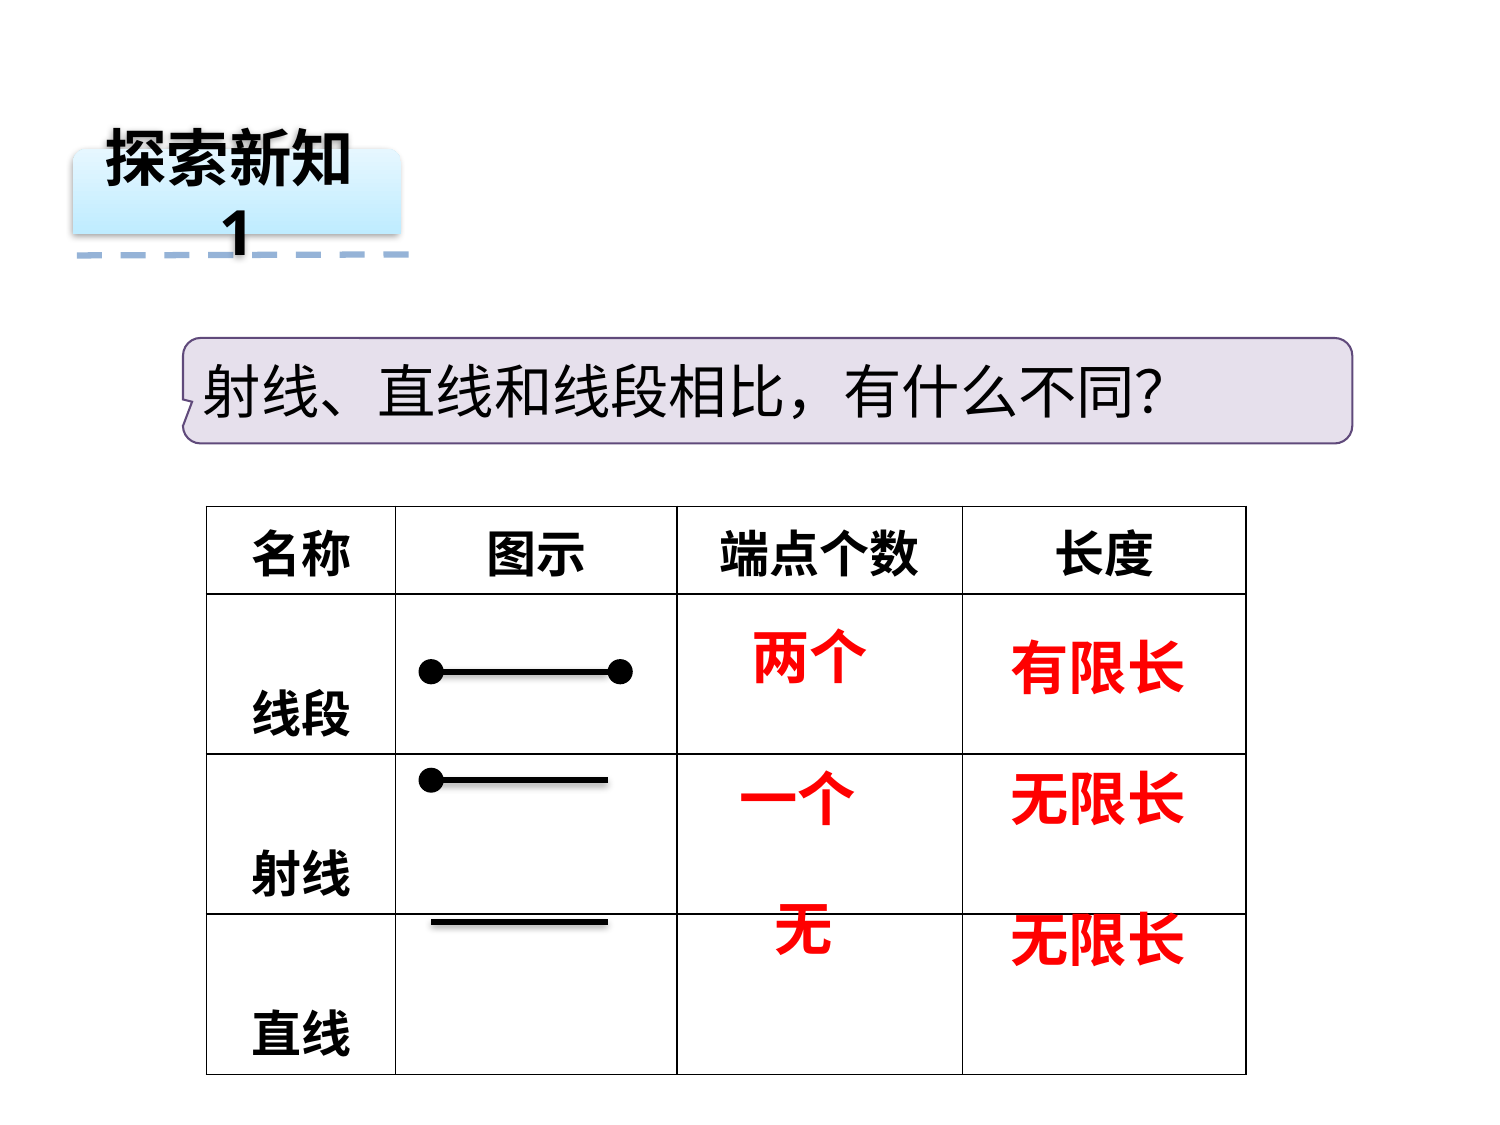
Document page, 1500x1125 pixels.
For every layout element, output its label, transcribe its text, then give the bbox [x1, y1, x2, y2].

text_box 无 [750, 874, 951, 979]
table_header 端点个数 [678, 507, 962, 593]
table_cell [678, 915, 962, 1074]
table_cell [678, 755, 962, 913]
table_header 名称 [207, 507, 395, 593]
table_cell [963, 915, 1245, 1074]
table_cell [396, 915, 676, 1074]
text_box 射线、直线和线段相比，有什么不同？ [182, 337, 1353, 444]
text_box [419, 768, 609, 793]
text_box 一个 [714, 744, 916, 849]
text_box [419, 659, 633, 684]
table_cell [678, 595, 962, 753]
text_box 探索新知1 [72, 148, 402, 235]
table_header 图示 [396, 507, 676, 593]
table_cell [396, 595, 676, 753]
table_cell 线段 [207, 595, 395, 753]
text_box 有限长 [986, 614, 1305, 719]
table_cell [396, 755, 676, 913]
table_cell 射线 [207, 755, 395, 913]
table_cell 直线 [207, 915, 395, 1074]
text_box 两个 [726, 603, 927, 708]
table_cell [963, 755, 1245, 913]
table_cell [963, 595, 1245, 753]
text_box 无限长 [986, 886, 1305, 991]
text_box 无限长 [986, 744, 1305, 849]
table_header 长度 [963, 507, 1245, 593]
